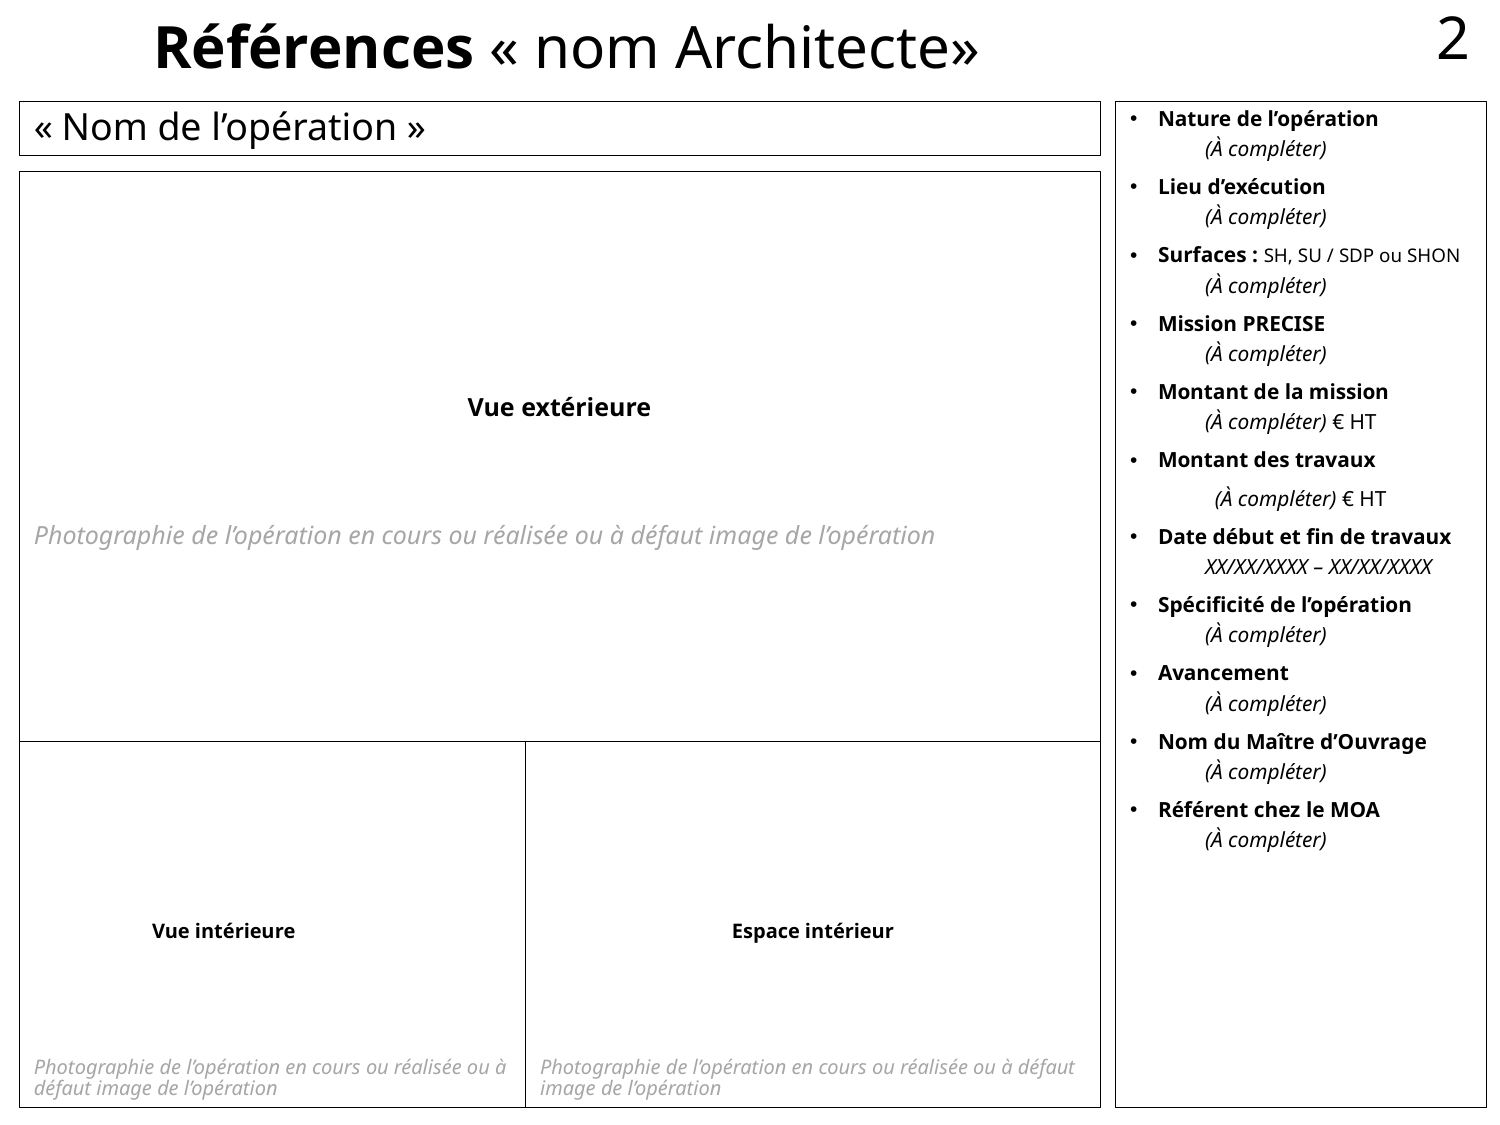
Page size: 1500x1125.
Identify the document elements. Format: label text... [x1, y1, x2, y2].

text_box Vue intérieure Photographie de l’opération en cours ou réalisée ou à défaut image de l’opération [18, 741, 525, 1108]
text_box Références « nom Architecte» [0, 0, 1134, 101]
list Vue extérieure Photographie de l’opération en cours ou réalisée ou à défaut image de l’opération [18, 171, 1101, 741]
text_box Espace intérieur Photographie de l’opération en cours ou réalisée ou à défaut image de l’opération [525, 741, 1101, 1108]
list 2 [1407, 1, 1500, 81]
list « Nom de l’opération » [18, 101, 1101, 156]
list Nature de l’opération (À compléter) Lieu d’exécution (À compléter) Surfaces : SH, SU / SDP ou SHON (À compléter) Mission PRECISE (À compléter) Montant de la mission (À compléter) € HT Montant des travaux (À compléter) € HT Date début et fin de travaux XX/XX/XXXX – XX/XX/XXXX Spécificité de l’opération (À compléter) Avancement (À compléter) Nom du Maître d’Ouvrage (À compléter) Référent chez le MOA (À compléter) [1115, 100, 1486, 1108]
